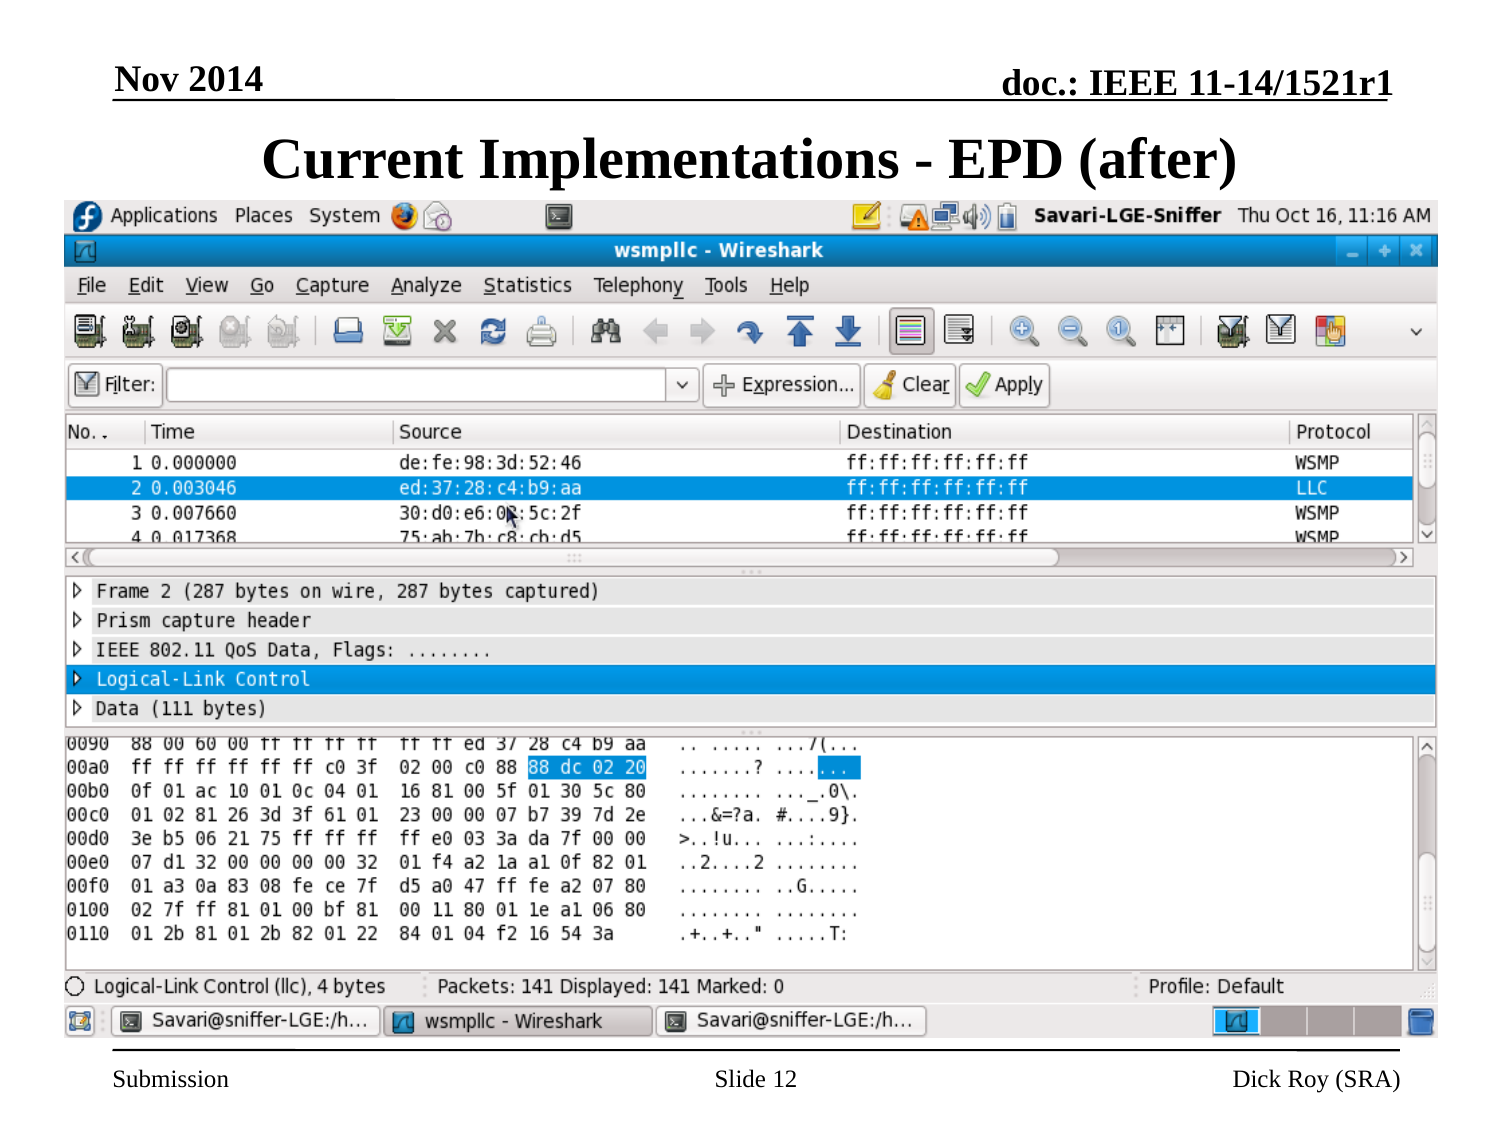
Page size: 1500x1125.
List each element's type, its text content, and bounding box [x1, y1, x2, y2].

text_box [878, 1062, 1402, 1092]
picture [63, 199, 1439, 1038]
text_box Nov 2014 [114, 54, 493, 100]
text_box Slide 12 [712, 1062, 800, 1122]
title Current Implementations - EPD (after) [112, 112, 1388, 198]
